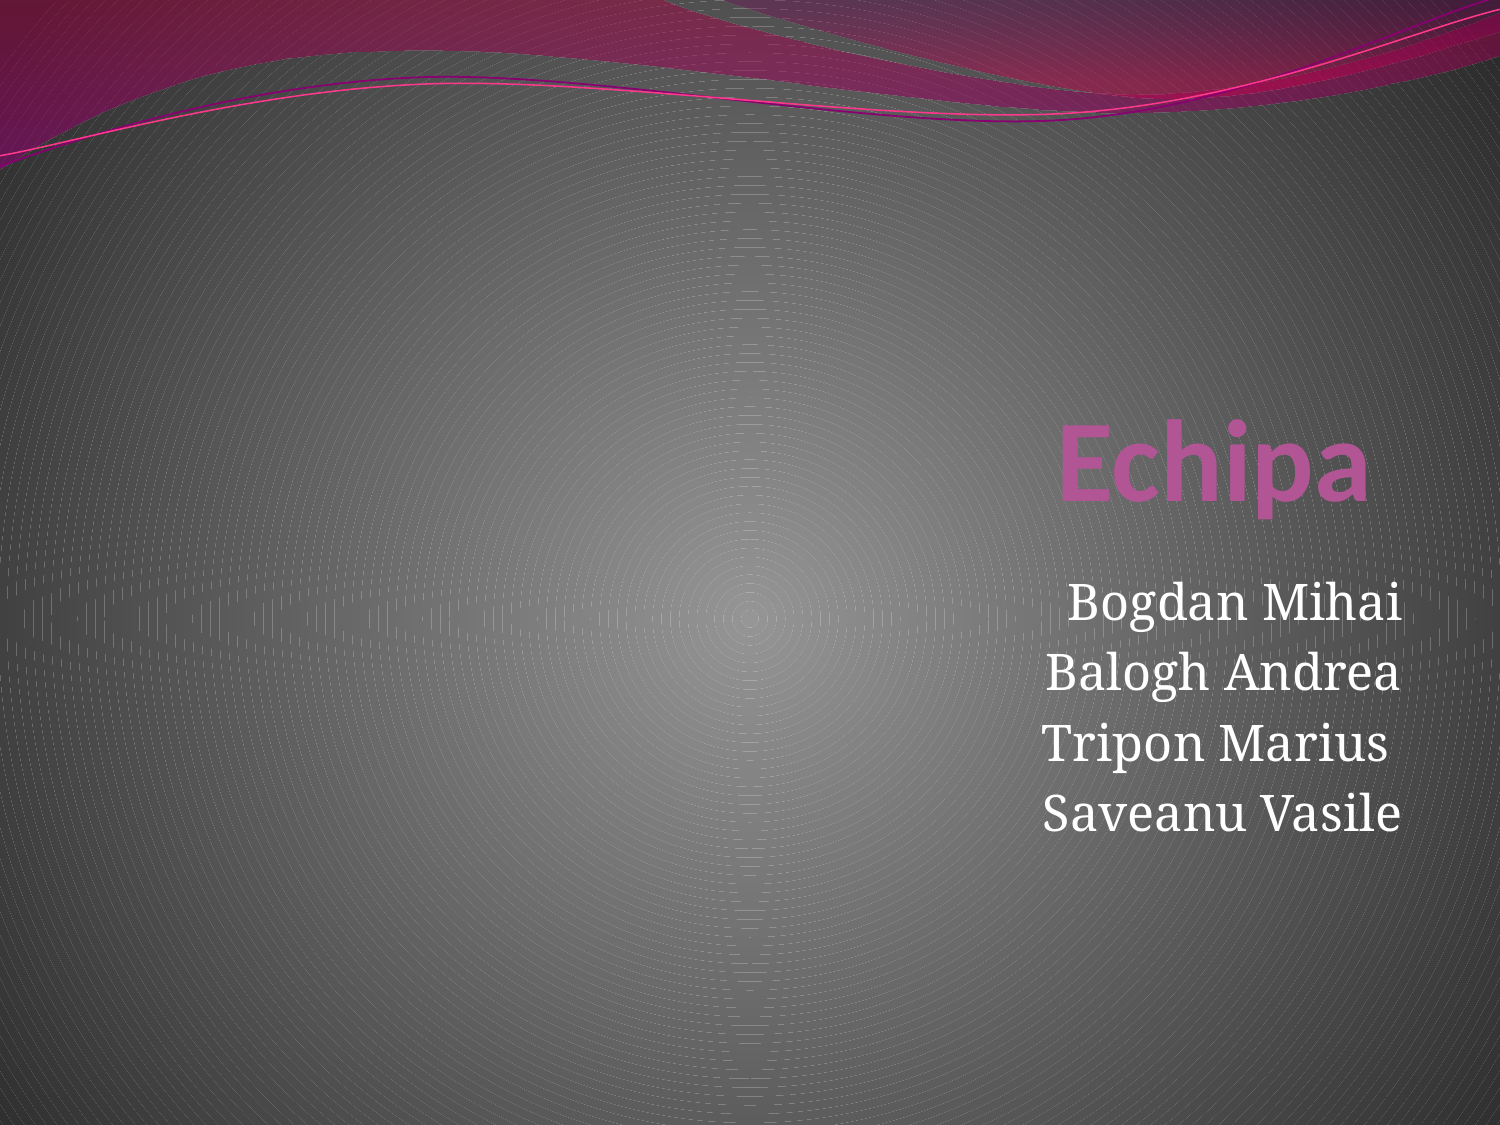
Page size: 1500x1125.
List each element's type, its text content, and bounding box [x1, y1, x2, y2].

subtitle Bogdan Mihai Balogh Andrea Tripon Marius Saveanu Vasile [987, 562, 1413, 850]
title Echipa [87, 224, 1376, 525]
